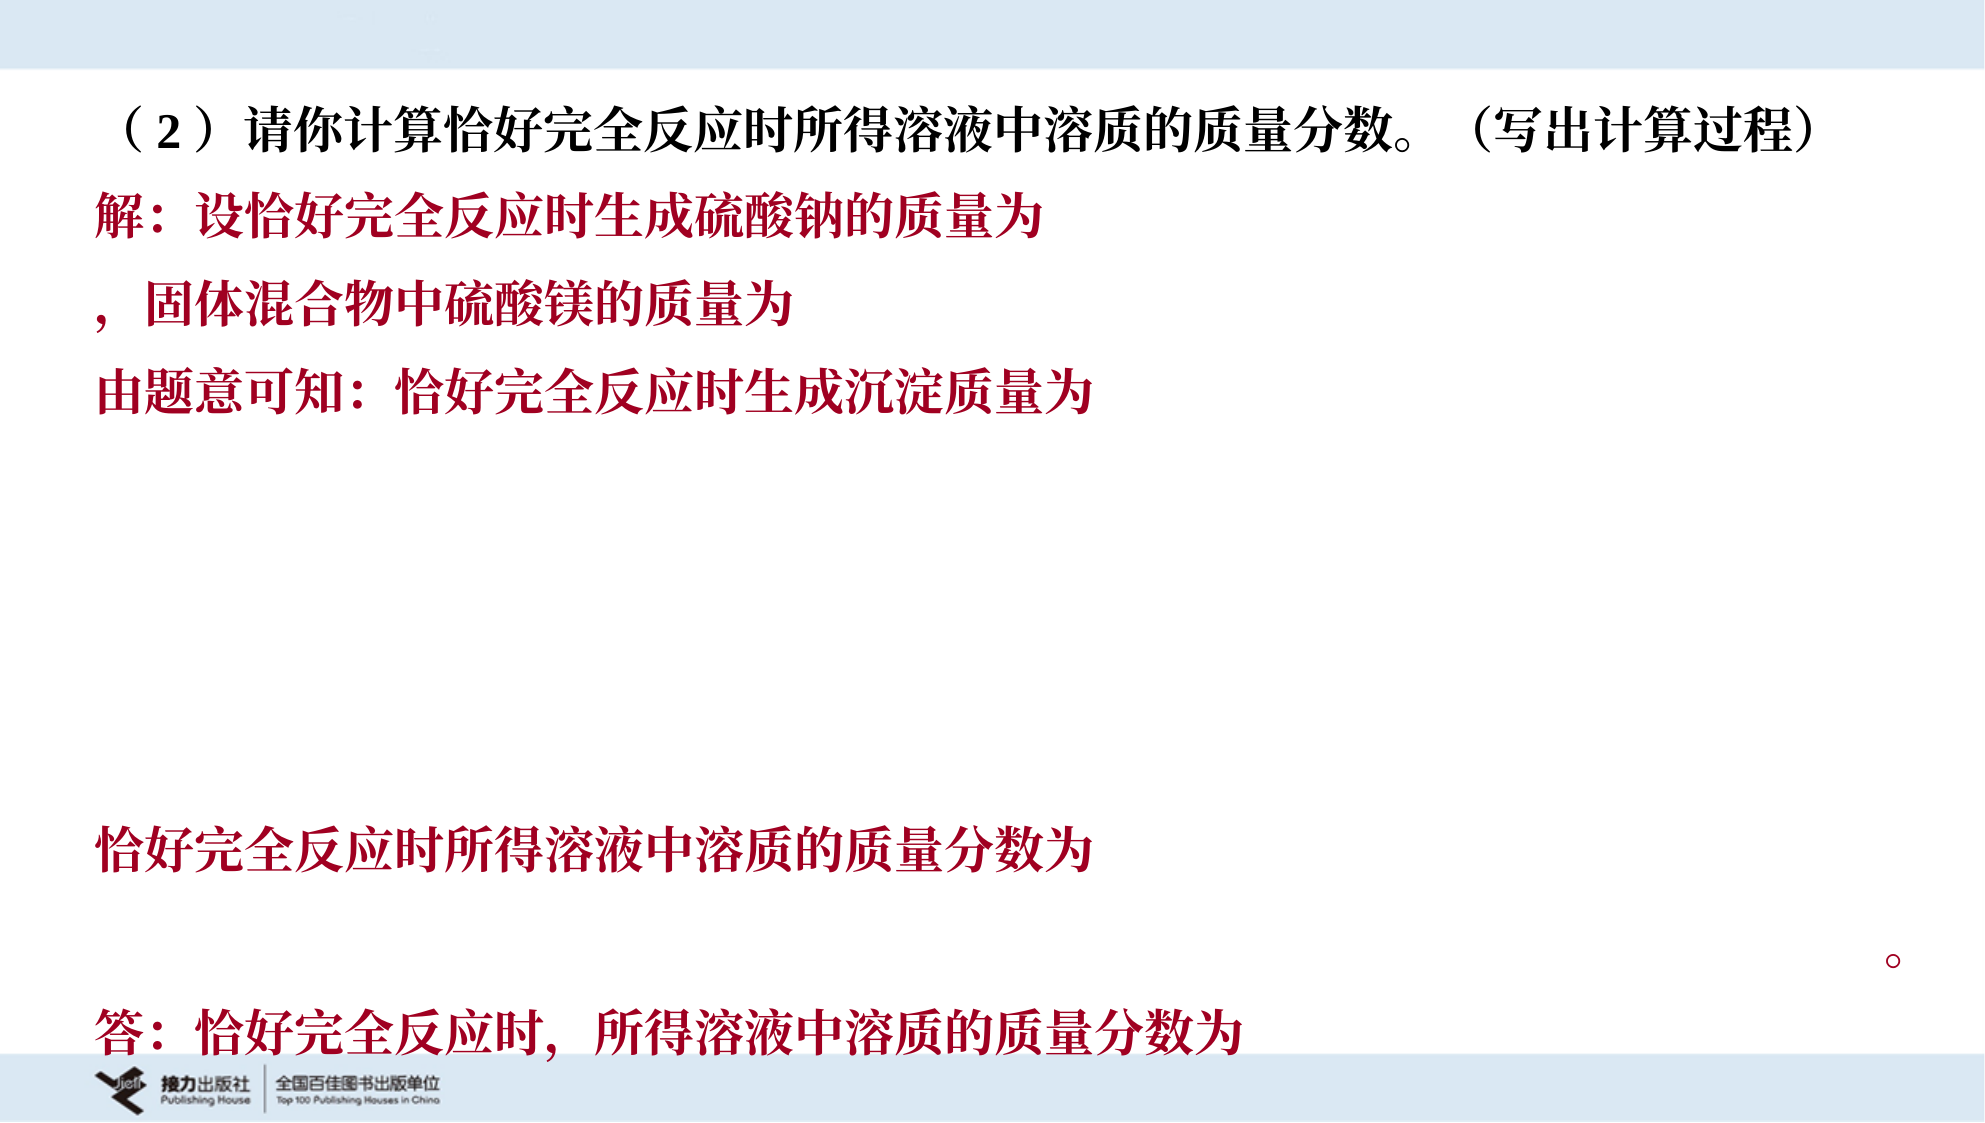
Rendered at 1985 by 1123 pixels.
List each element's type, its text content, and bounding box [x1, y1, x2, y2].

text_box （2）请你计算恰好完全反应时所得溶液中溶质的质量分数。（写出计算过程） [94, 75, 1892, 159]
picture [0, 0, 1985, 1122]
